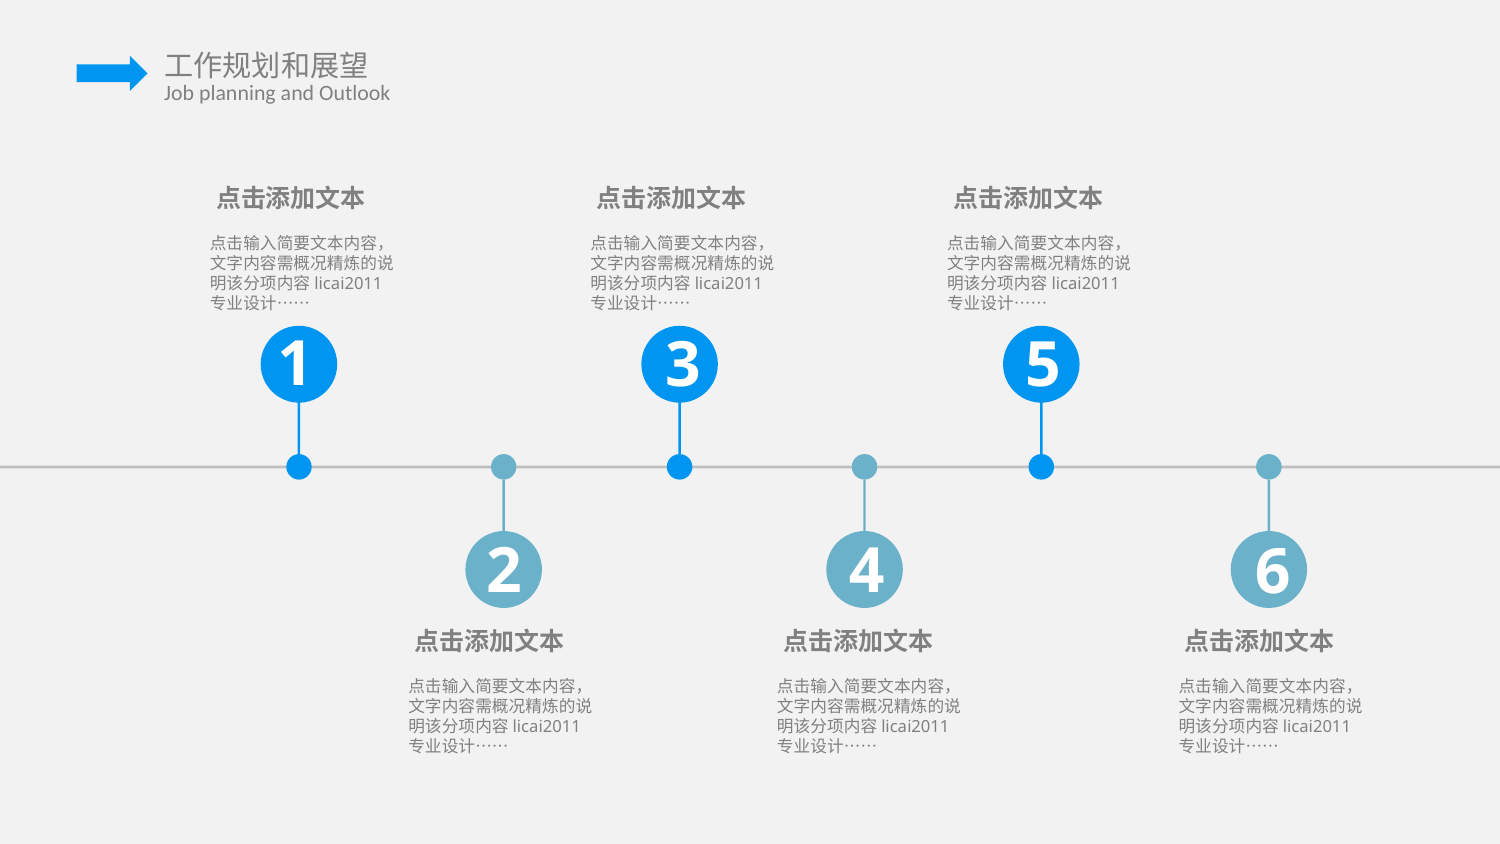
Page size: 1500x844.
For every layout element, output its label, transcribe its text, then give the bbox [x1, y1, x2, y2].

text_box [1230, 525, 1308, 613]
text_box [490, 453, 517, 522]
text_box [0, 465, 280, 469]
text_box 点击输入简要文本内容，文字内容需概况精炼的说明该分项内容licai2011专业设计…… [393, 668, 611, 764]
text_box 点击输入简要文本内容，文字内容需概况精炼的说明该分项内容licai2011专业设计…… [761, 668, 980, 764]
text_box [522, 465, 661, 469]
text_box 点击添加文本 [201, 175, 382, 221]
text_box 点击添加文本 [1169, 618, 1350, 663]
text_box 点击输入简要文本内容，文字内容需概况精炼的说明该分项内容licai2011专业设计…… [1163, 668, 1382, 764]
text_box [882, 465, 1023, 469]
text_box [1286, 465, 1500, 469]
text_box 点击输入简要文本内容，文字内容需概况精炼的说明该分项内容licai2011专业设计…… [932, 225, 1150, 321]
text_box 点击输入简要文本内容，文字内容需概况精炼的说明该分项内容licai2011专业设计…… [194, 225, 413, 321]
text_box [697, 465, 846, 469]
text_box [851, 453, 878, 522]
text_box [286, 413, 312, 480]
text_box [1060, 465, 1250, 469]
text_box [666, 414, 693, 480]
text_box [260, 316, 338, 405]
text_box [1002, 318, 1080, 407]
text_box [641, 318, 719, 407]
text_box 点击添加文本 [768, 618, 949, 663]
text_box 点击添加文本 [399, 618, 580, 663]
text_box [318, 465, 485, 469]
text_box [826, 523, 904, 612]
text_box 点击添加文本 [581, 175, 762, 221]
text_box 点击添加文本 [938, 175, 1119, 221]
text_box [1255, 453, 1282, 523]
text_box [465, 524, 543, 612]
text_box 点击输入简要文本内容，文字内容需概况精炼的说明该分项内容licai2011专业设计…… [575, 225, 793, 321]
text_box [1028, 414, 1055, 480]
